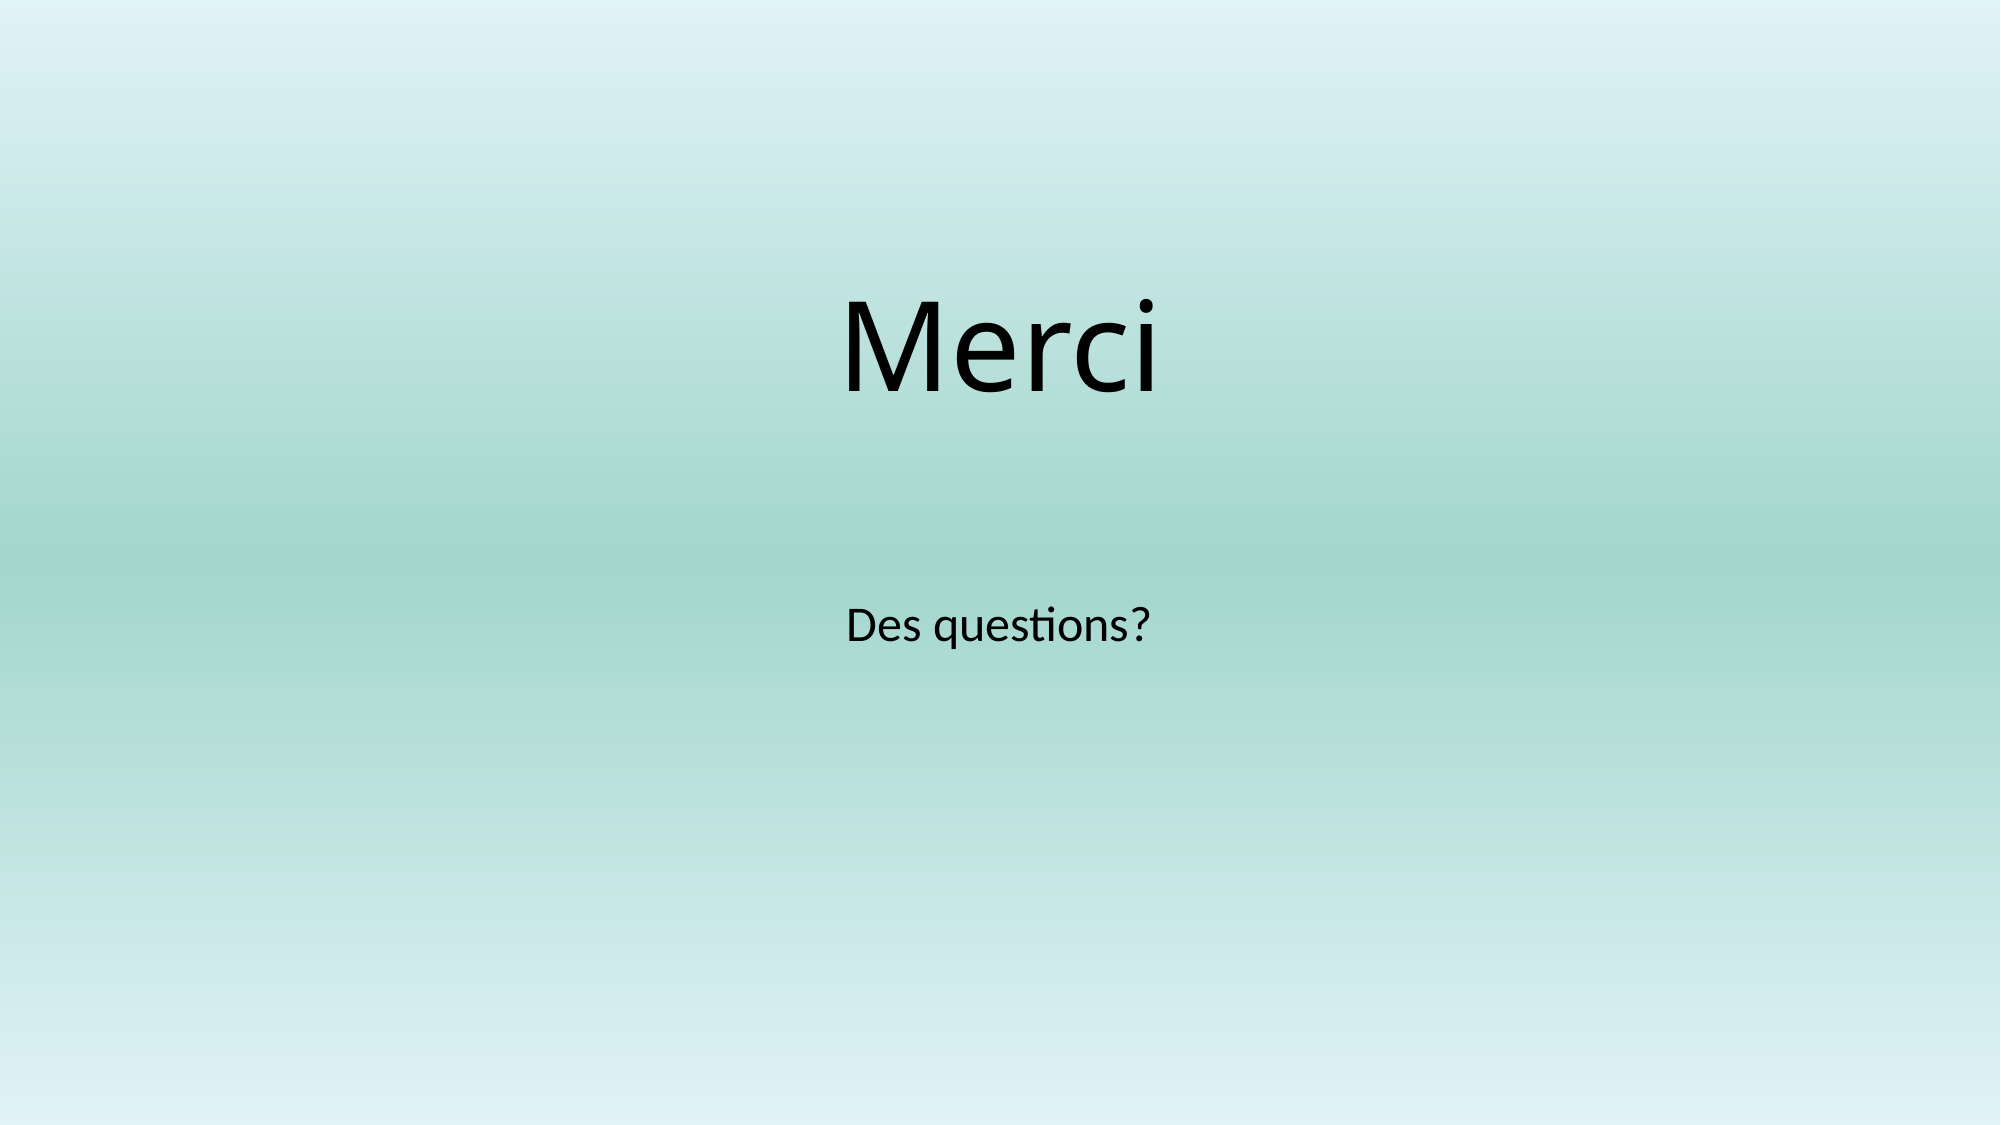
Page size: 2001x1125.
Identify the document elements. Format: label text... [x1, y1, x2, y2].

title Merci [249, 184, 1750, 576]
subtitle Des questions? [249, 590, 1750, 863]
